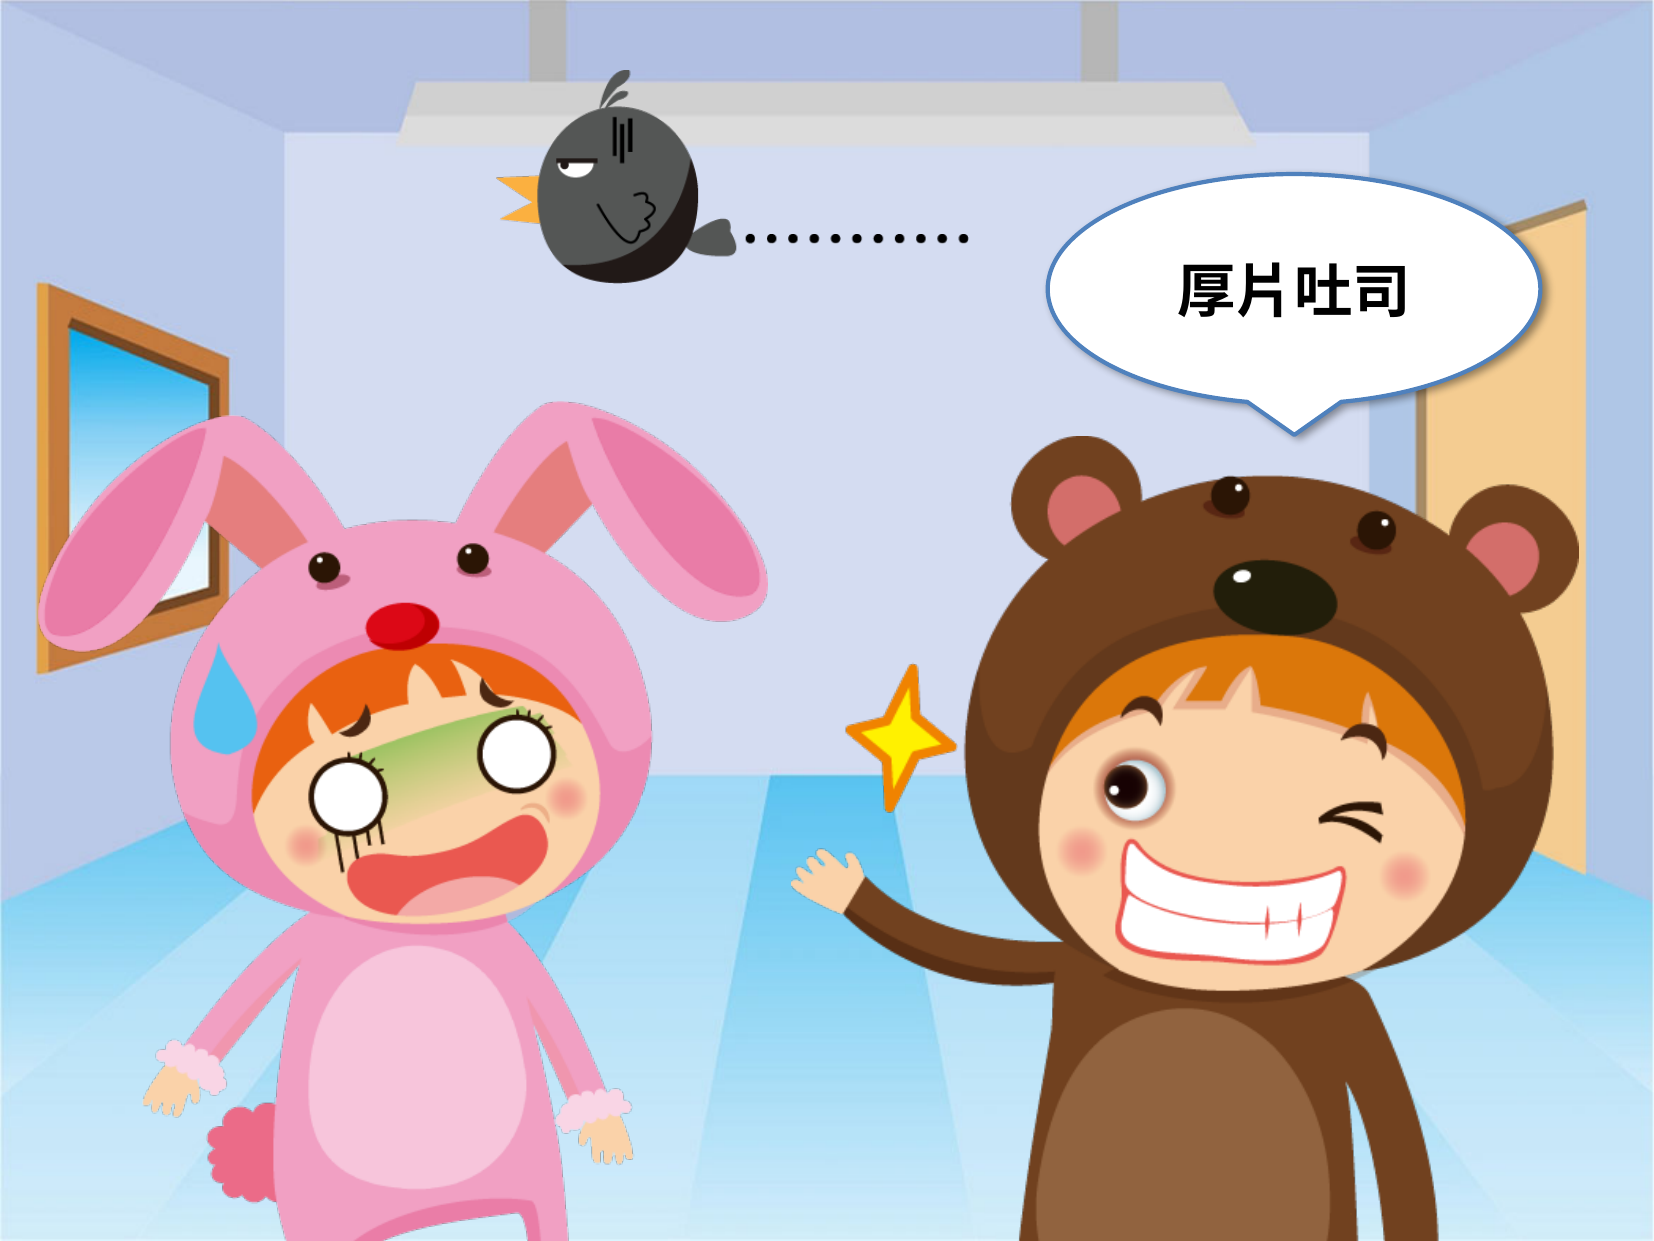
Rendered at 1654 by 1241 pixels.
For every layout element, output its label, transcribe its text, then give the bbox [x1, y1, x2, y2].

picture [0, 0, 1654, 1241]
text_box 厚片吐司 [1045, 171, 1543, 435]
